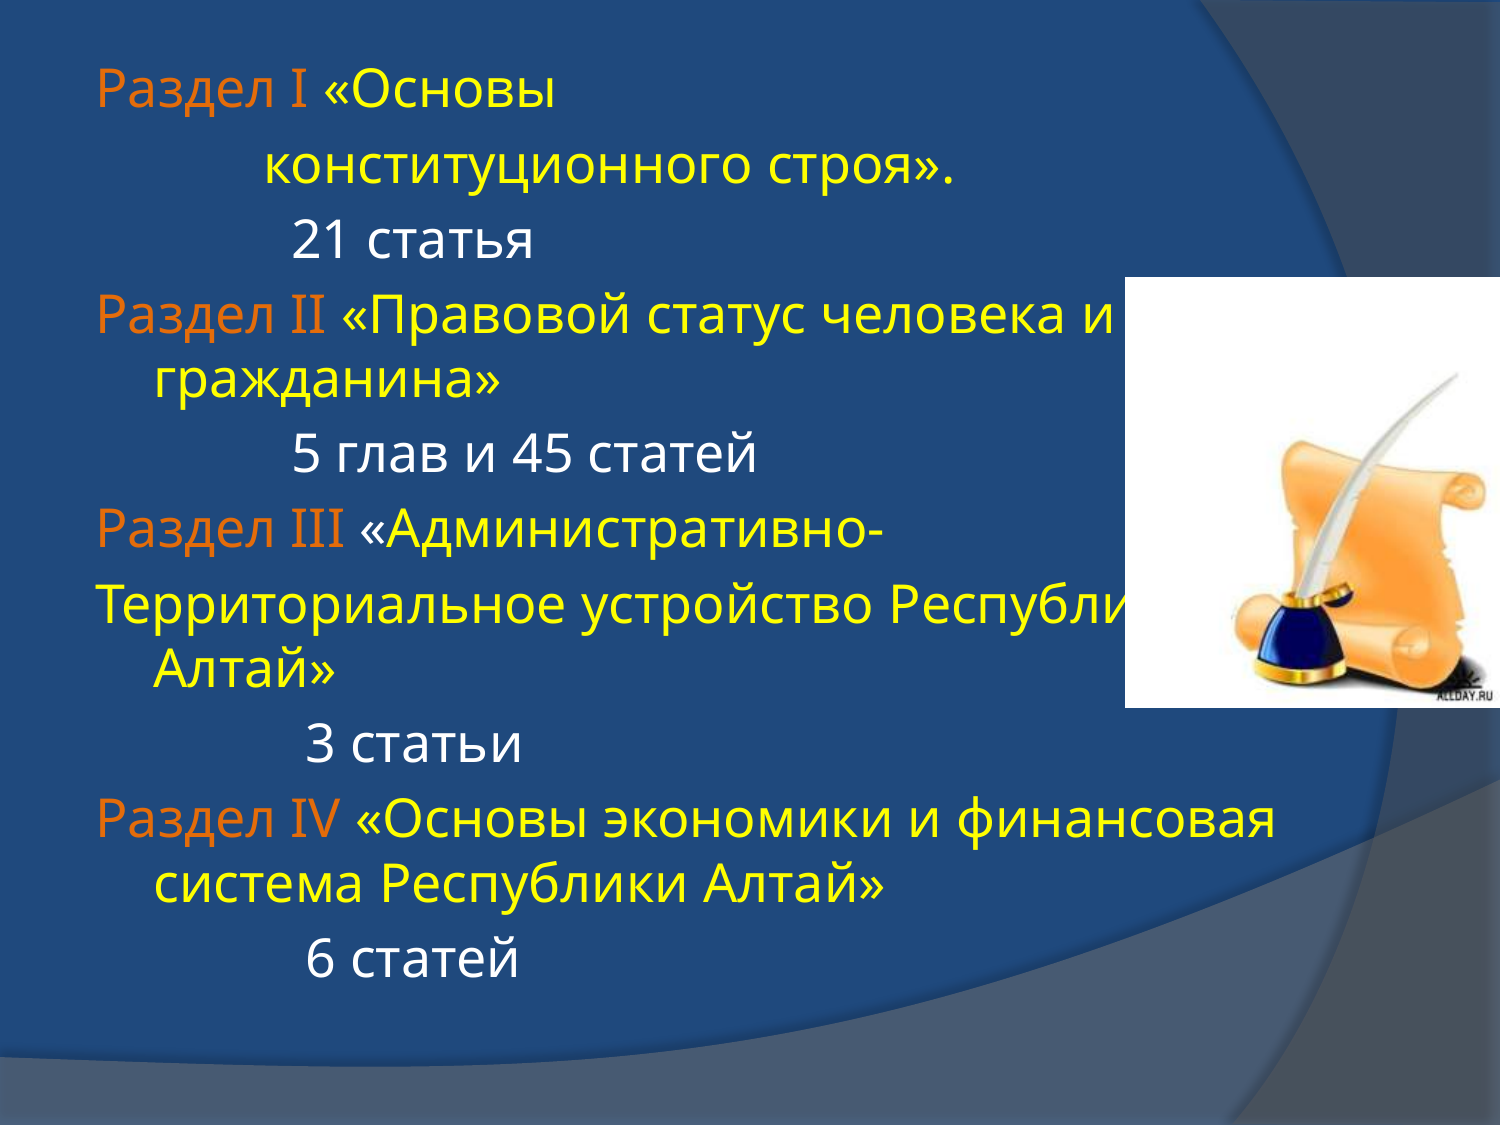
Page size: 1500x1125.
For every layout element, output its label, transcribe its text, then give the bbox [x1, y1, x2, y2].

list Раздел I «Основы конституционного строя». 21 статья Раздел II «Правовой статус человека и гражданина» 5 глав и 45 статей Раздел III «Административно- Территориальное устройство Республики Алтай» 3 статьи Раздел IV «Основы экономики и финансовая система Республики Алтай» 6 статей [75, 46, 1300, 1005]
picture [1124, 276, 1500, 709]
